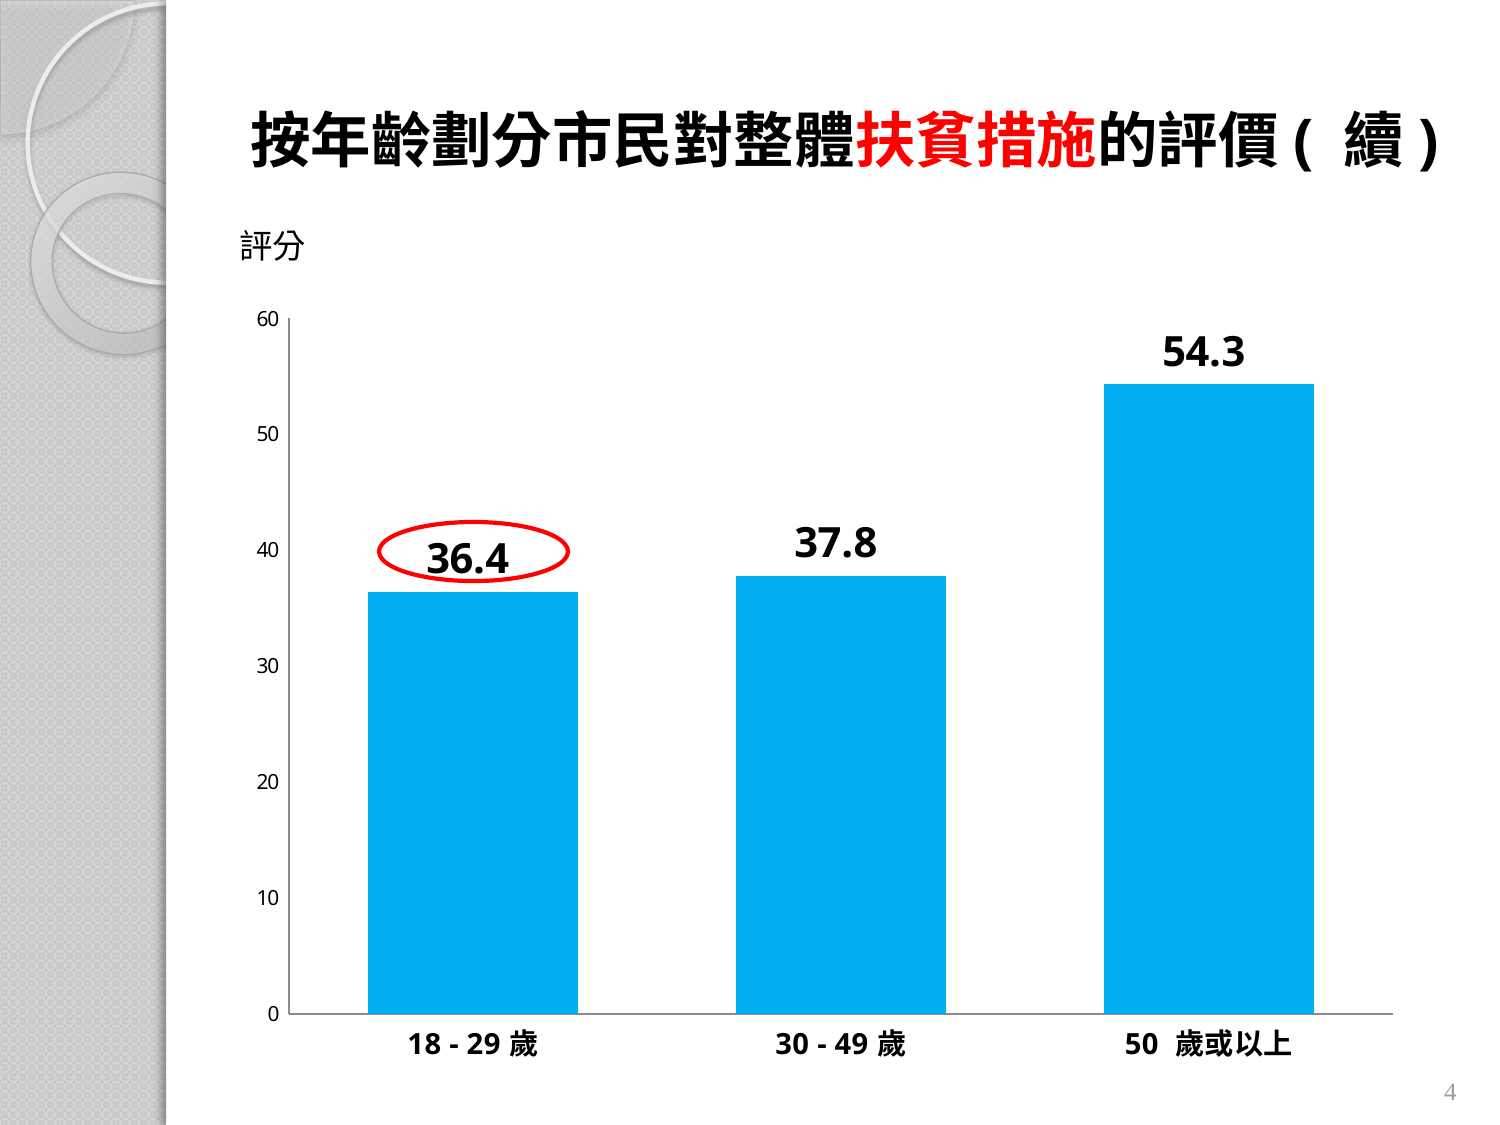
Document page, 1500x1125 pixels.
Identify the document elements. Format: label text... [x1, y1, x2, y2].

text_box 評分 [224, 217, 322, 273]
chart [232, 288, 1418, 1080]
title 按年齡劃分市民對整體扶貧措施的評價( 續) [235, 45, 1466, 233]
slide_number 4 [1413, 1034, 1488, 1113]
